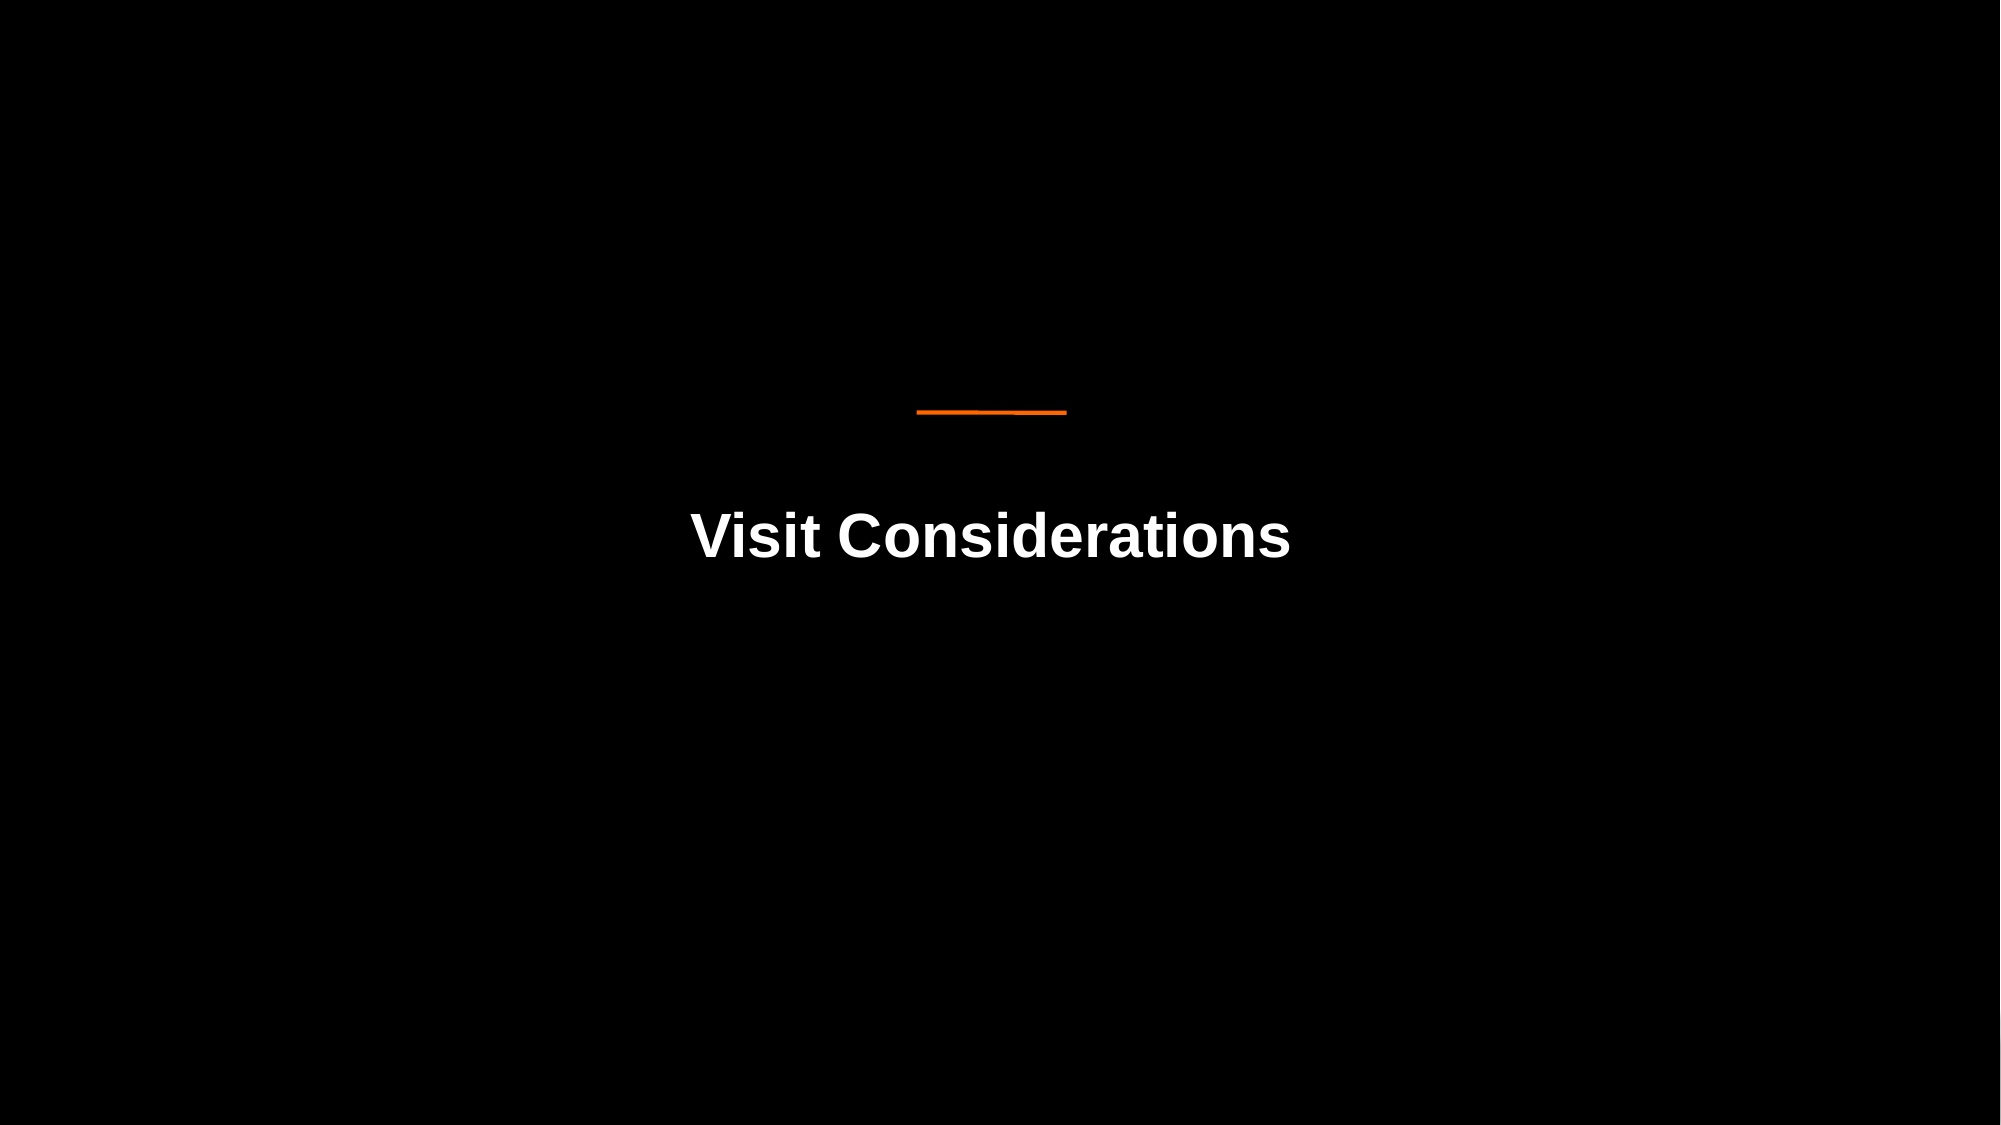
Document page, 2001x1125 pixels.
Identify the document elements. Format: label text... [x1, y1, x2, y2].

title Visit Considerations [249, 487, 1734, 625]
